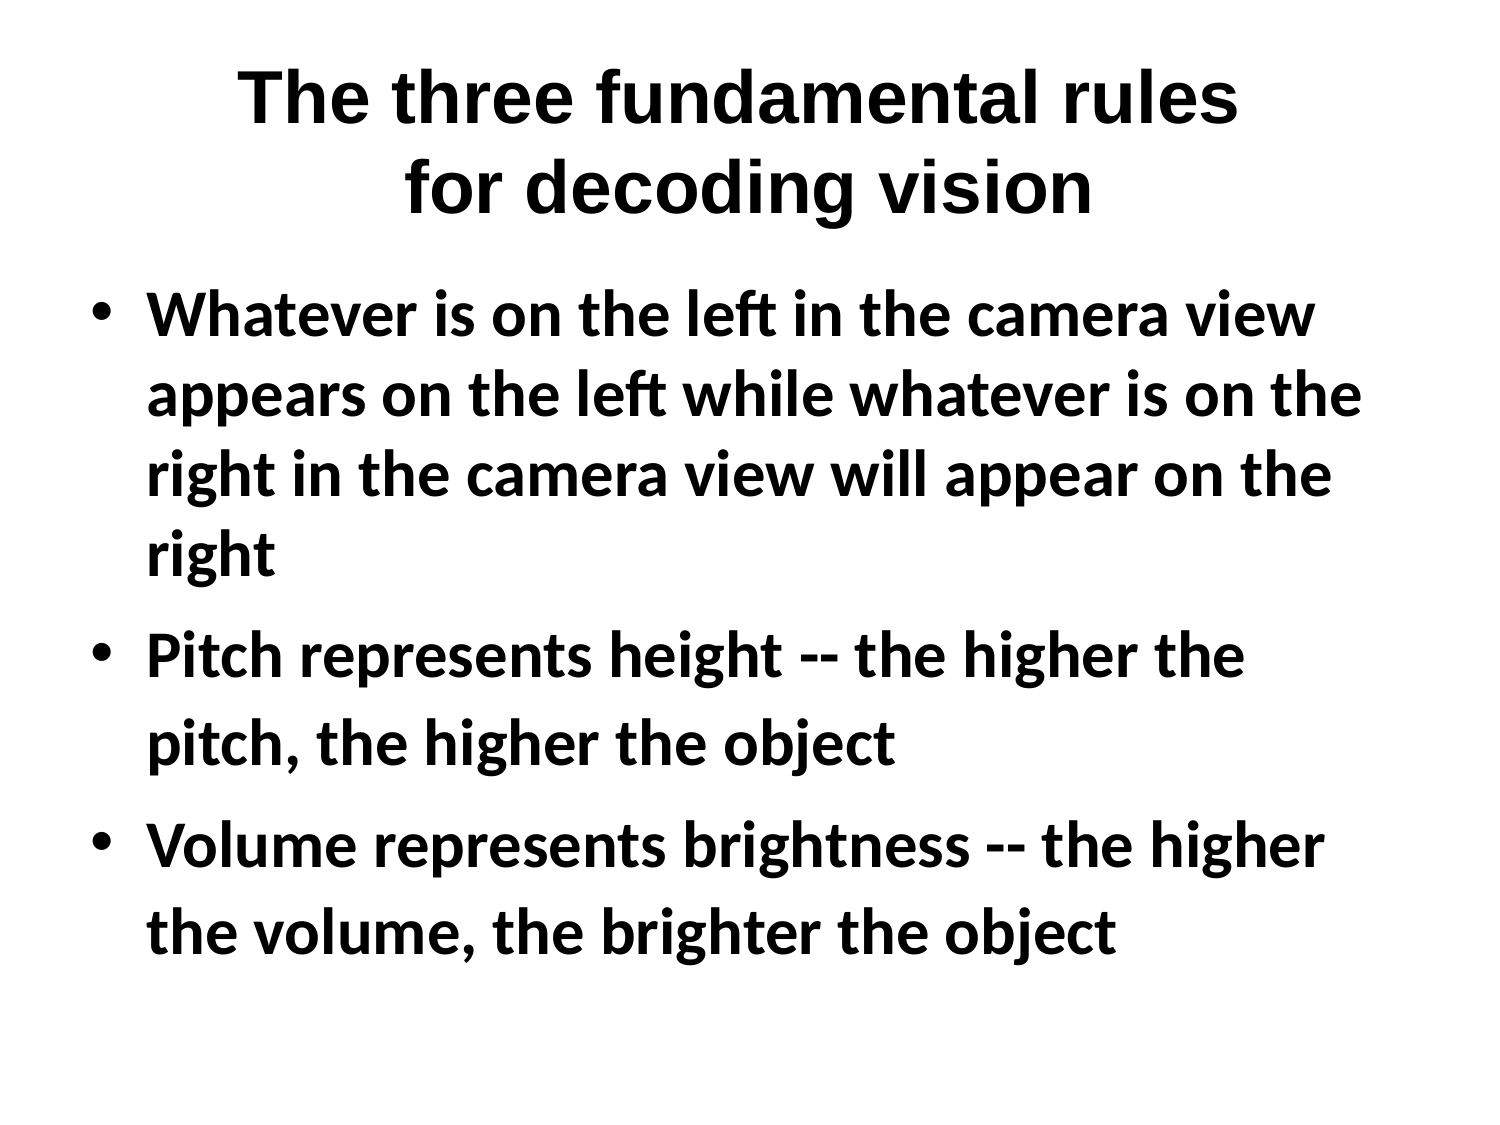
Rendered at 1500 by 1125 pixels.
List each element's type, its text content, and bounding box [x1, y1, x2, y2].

list Whatever is on the left in the camera view appears on the left while whatever is on the right in the camera view will appear on the right Pitch represents height -- the higher the pitch, the higher the object Volume represents brightness -- the higher the volume, the brighter the object [74, 262, 1426, 1026]
title The three fundamental rules for decoding vision [74, 44, 1426, 233]
